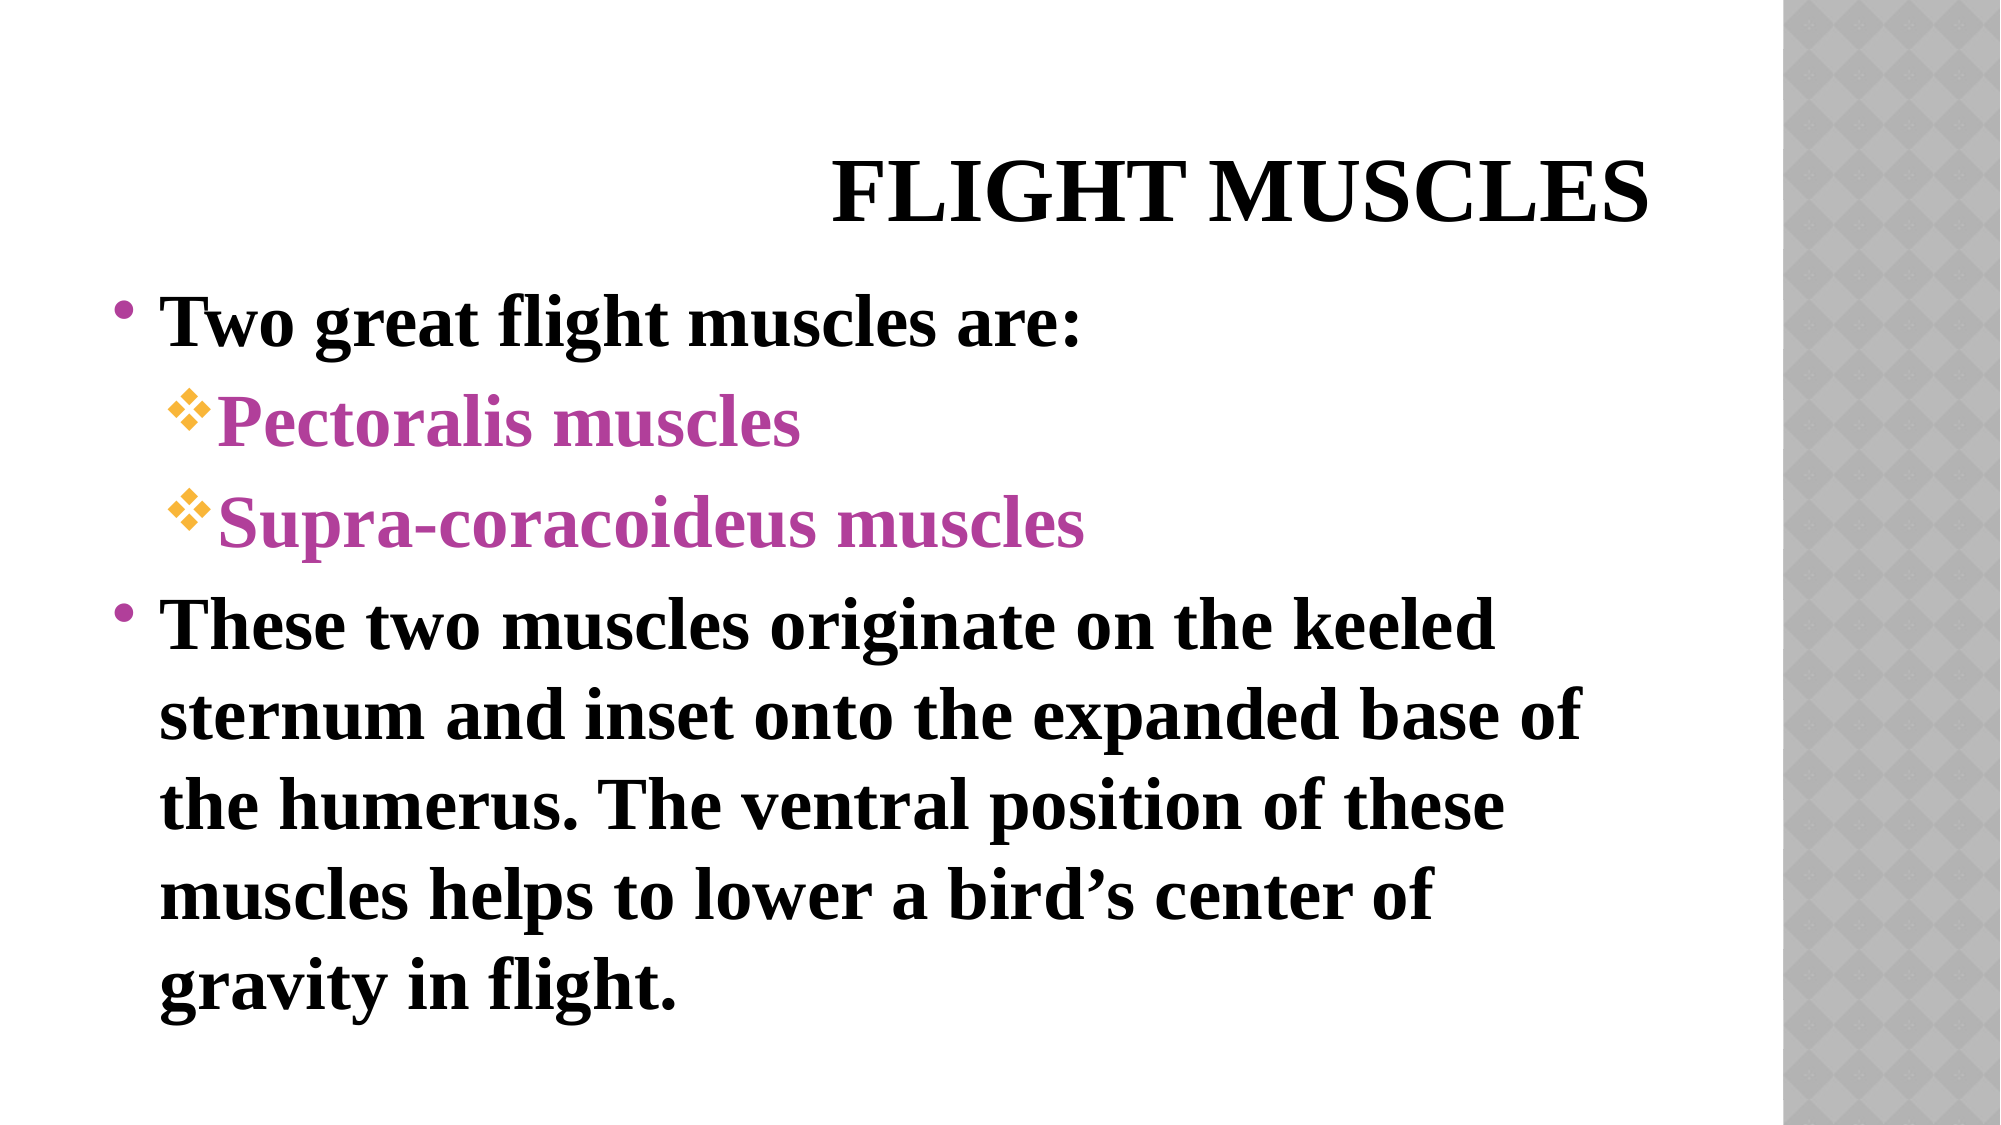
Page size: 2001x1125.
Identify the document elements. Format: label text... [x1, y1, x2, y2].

title FLIGHT MUSCLES [99, 52, 1684, 240]
list Two great flight muscles are: Pectoralis muscles Supra-coracoideus muscles These two muscles originate on the keeled sternum and inset onto the expanded base of the humerus. The ventral position of these muscles helps to lower a bird’s center of gravity in flight. [99, 264, 1684, 1059]
